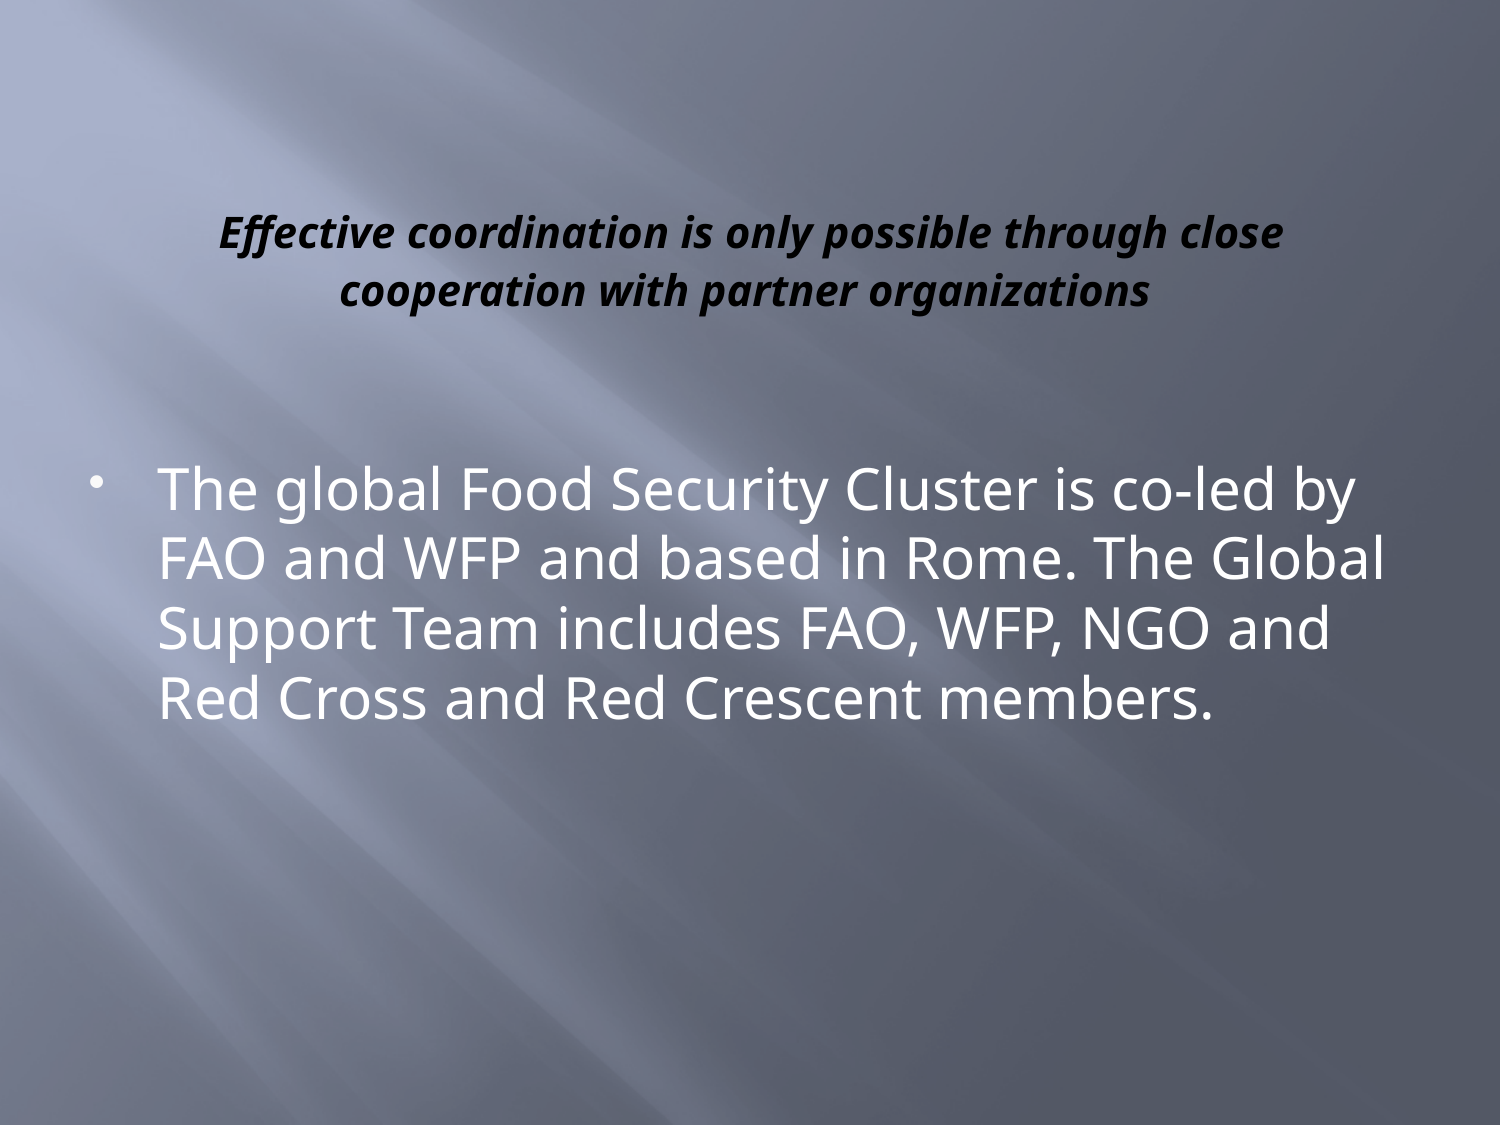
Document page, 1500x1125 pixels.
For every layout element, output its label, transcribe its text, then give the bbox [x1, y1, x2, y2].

list The global Food Security Cluster is co-led by FAO and WFP and based in Rome. The Global Support Team includes FAO, WFP, NGO and Red Cross and Red Crescent members. [53, 444, 1404, 910]
title Effective coordination is only possible through close cooperation with partner organizations [76, 196, 1427, 384]
